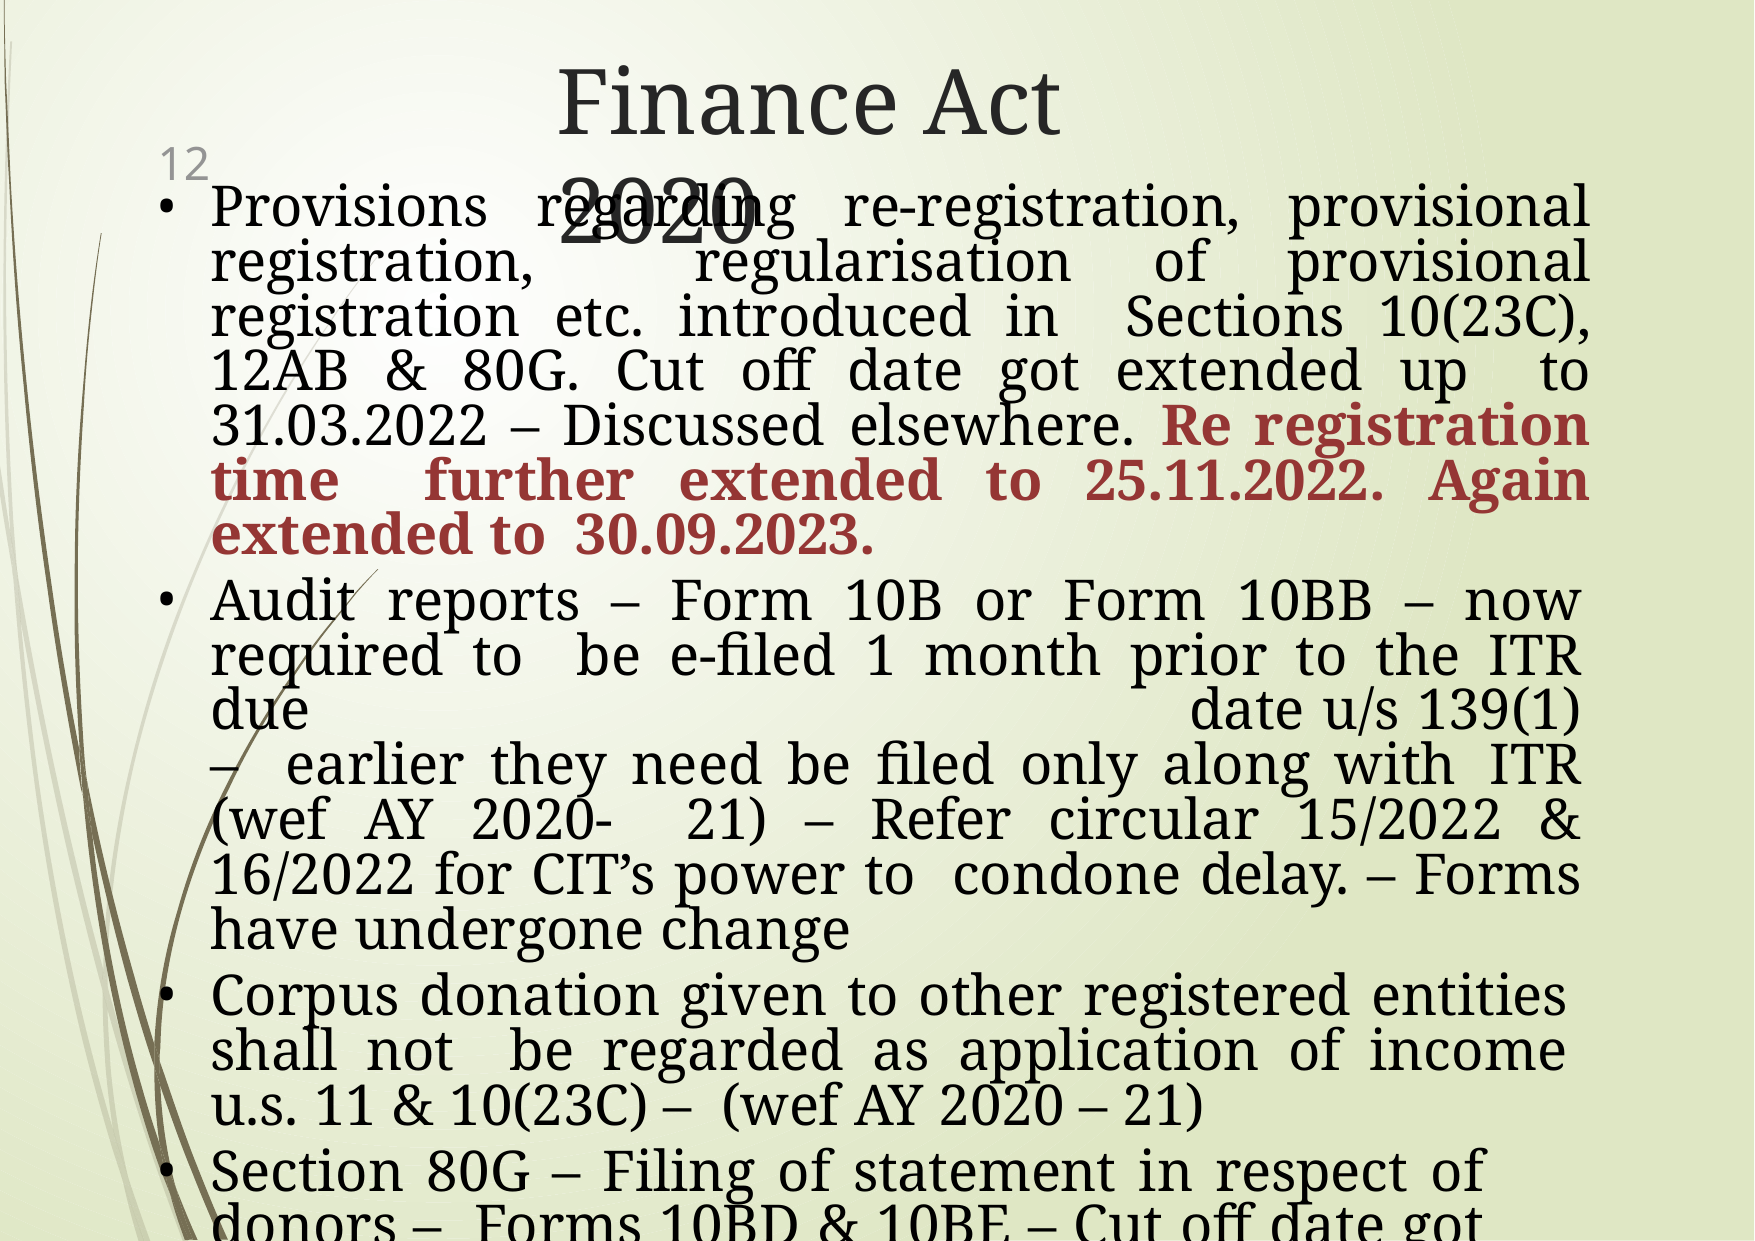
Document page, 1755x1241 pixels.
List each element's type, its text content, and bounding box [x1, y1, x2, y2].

title Finance Act 2020 [554, 41, 1253, 168]
text_box Provisions regarding re-registration, provisional registration, regularisation of provisional registration etc. introduced in Sections 10(23C), 12AB & 80G. Cut off date got extended up to 31.03.2022 – Discussed elsewhere. Re registration time further extended to 25.11.2022. Again extended to 30.09.2023. Audit reports – Form 10B or Form 10BB – now required to be e-filed 1 month prior to the ITR due date u/s 139(1) – earlier they need be filed only along with ITR (wef AY 2020- 21) – Refer circular 15/2022 & 16/2022 for CIT’s power to condone delay. – Forms have undergone change Corpus donation given to other registered entities shall not be regarded as application of income u.s. 11 & 10(23C) – (wef AY 2020 – 21) Section 80G – Filing of statement in respect of donors – Forms 10BD & 10BE – Cut off date got extended up to 30.06.2023 from 31.05.2023. [154, 168, 1592, 1241]
slide_number 12 [98, 0, 211, 536]
